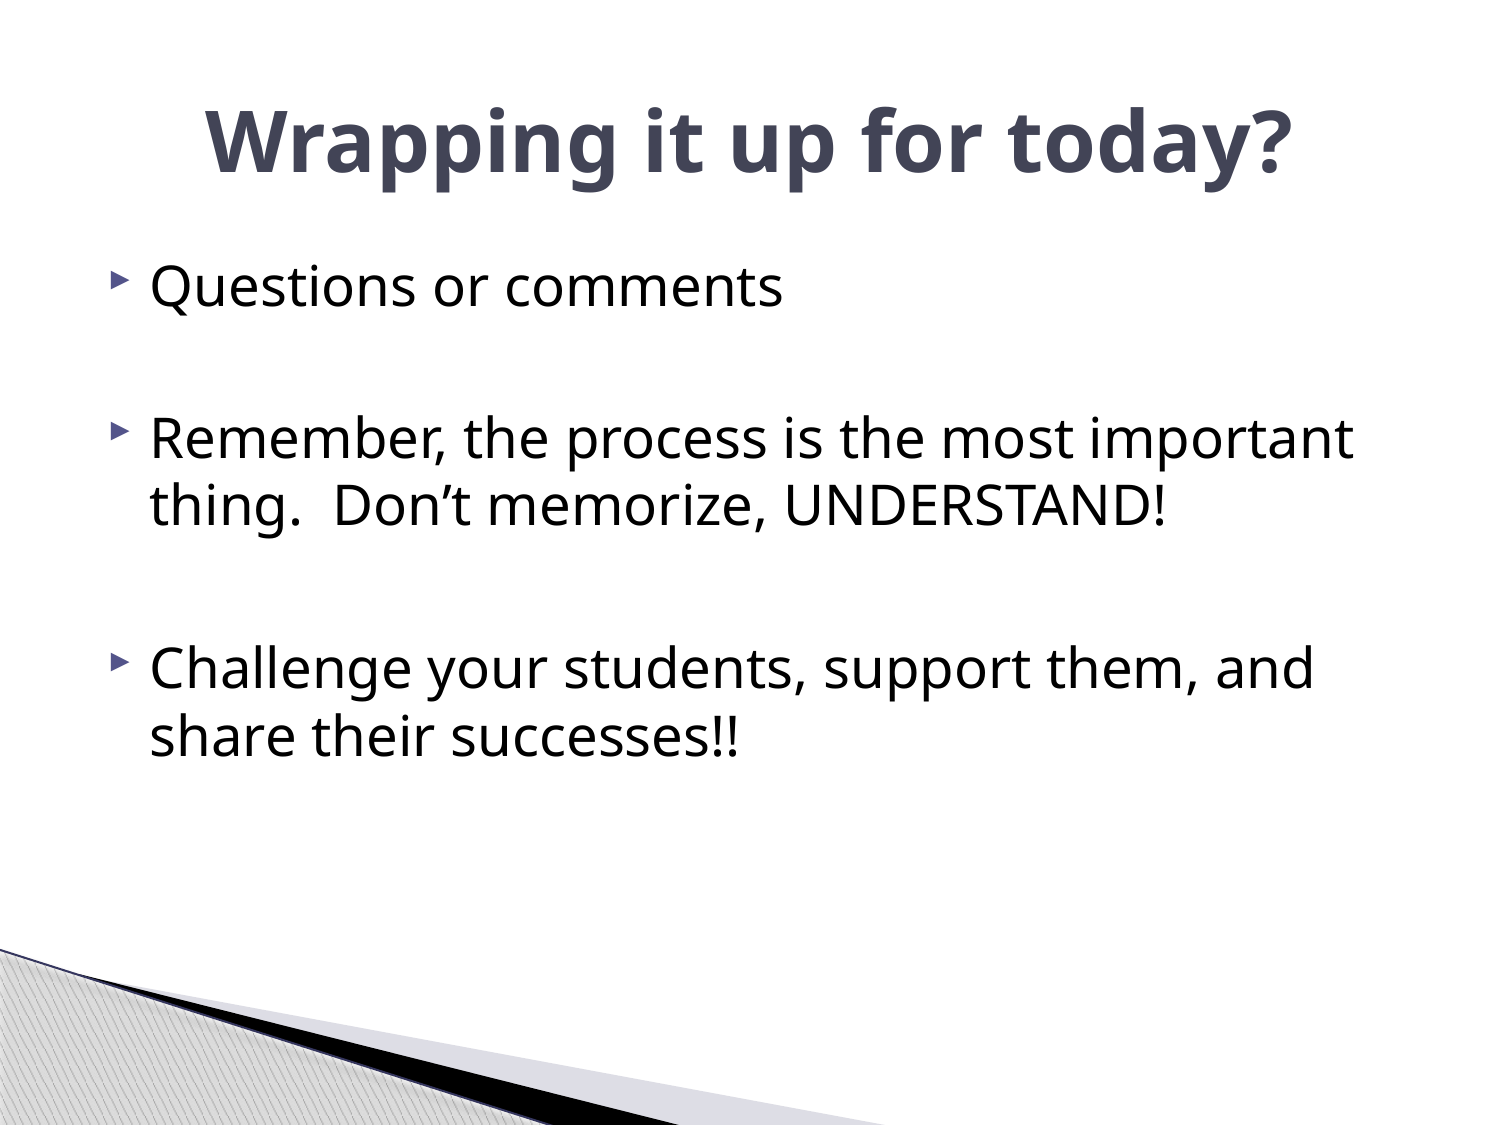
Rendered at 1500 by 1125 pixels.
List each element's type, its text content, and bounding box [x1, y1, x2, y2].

title Wrapping it up for today? [75, 45, 1425, 233]
list Questions or comments Remember, the process is the most important thing. Don’t memorize, UNDERSTAND! Challenge your students, support them, and share their successes!! [75, 243, 1425, 986]
